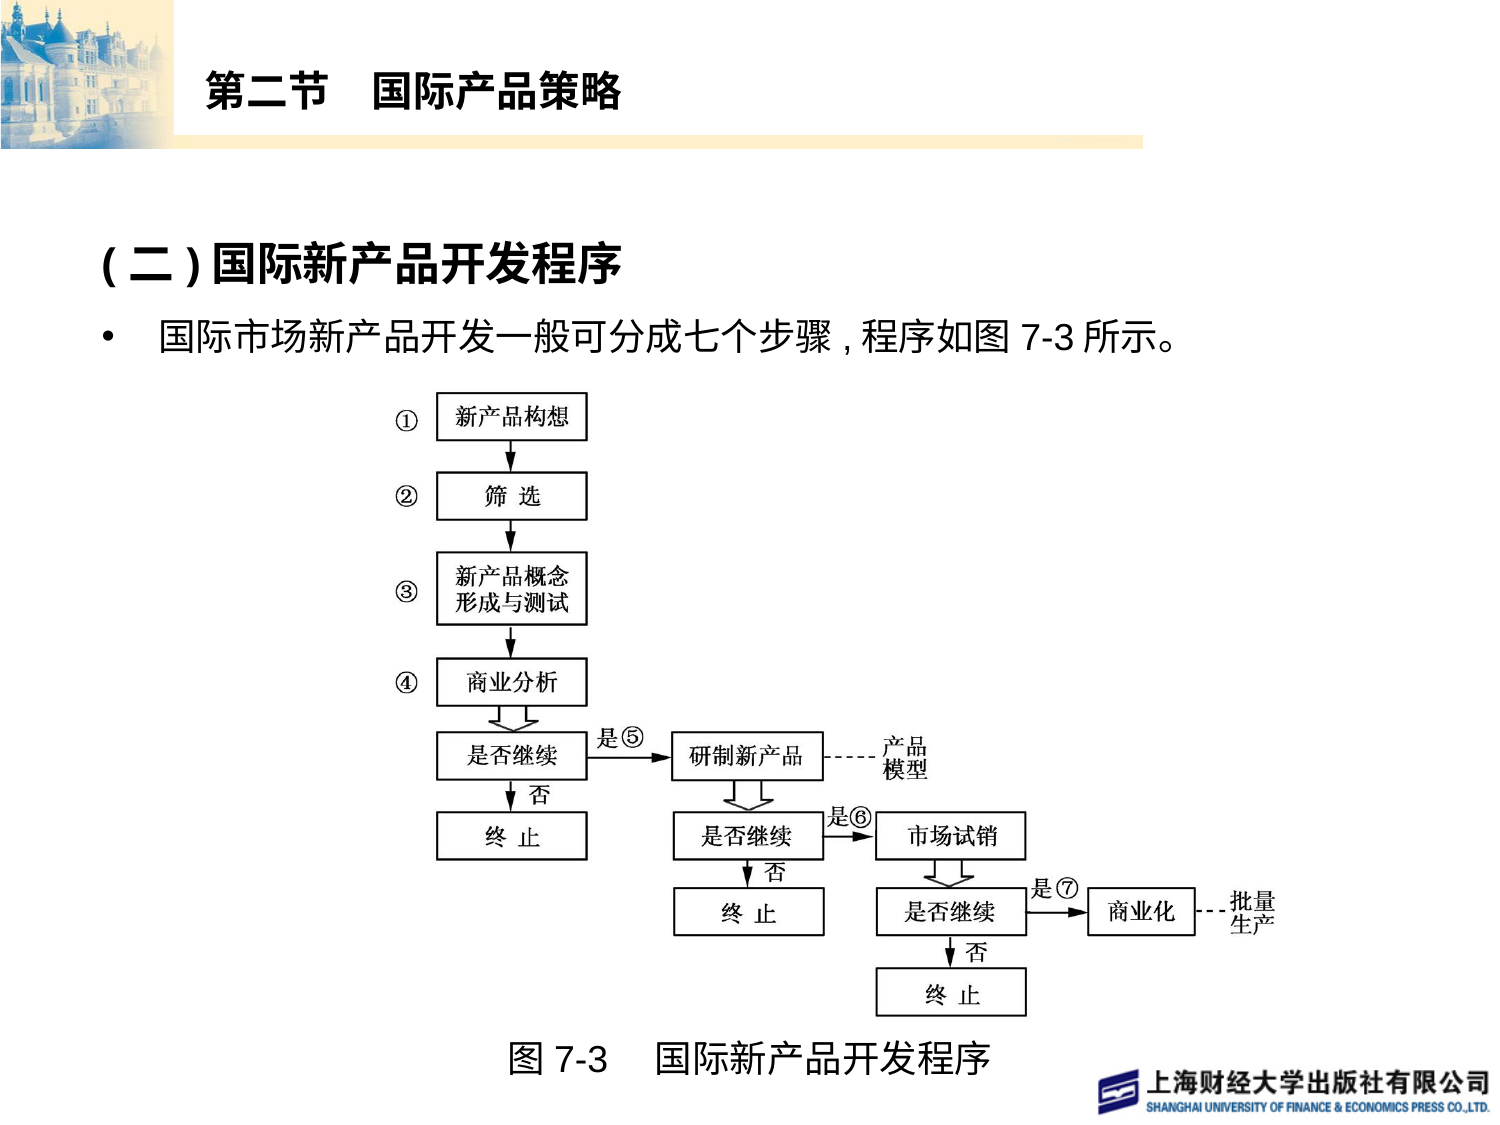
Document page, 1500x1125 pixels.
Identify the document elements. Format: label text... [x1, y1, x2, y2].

picture [1097, 1065, 1494, 1120]
title 第二节 国际产品策略 [189, 36, 1262, 143]
picture [0, 0, 1143, 149]
picture [387, 381, 1288, 1028]
text_box 图7-3 国际新产品开发程序 [333, 1027, 1167, 1088]
list (二)国际新产品开发程序 国际市场新产品开发一般可分成七个步骤,程序如图7-3所示。 [86, 207, 1425, 1071]
